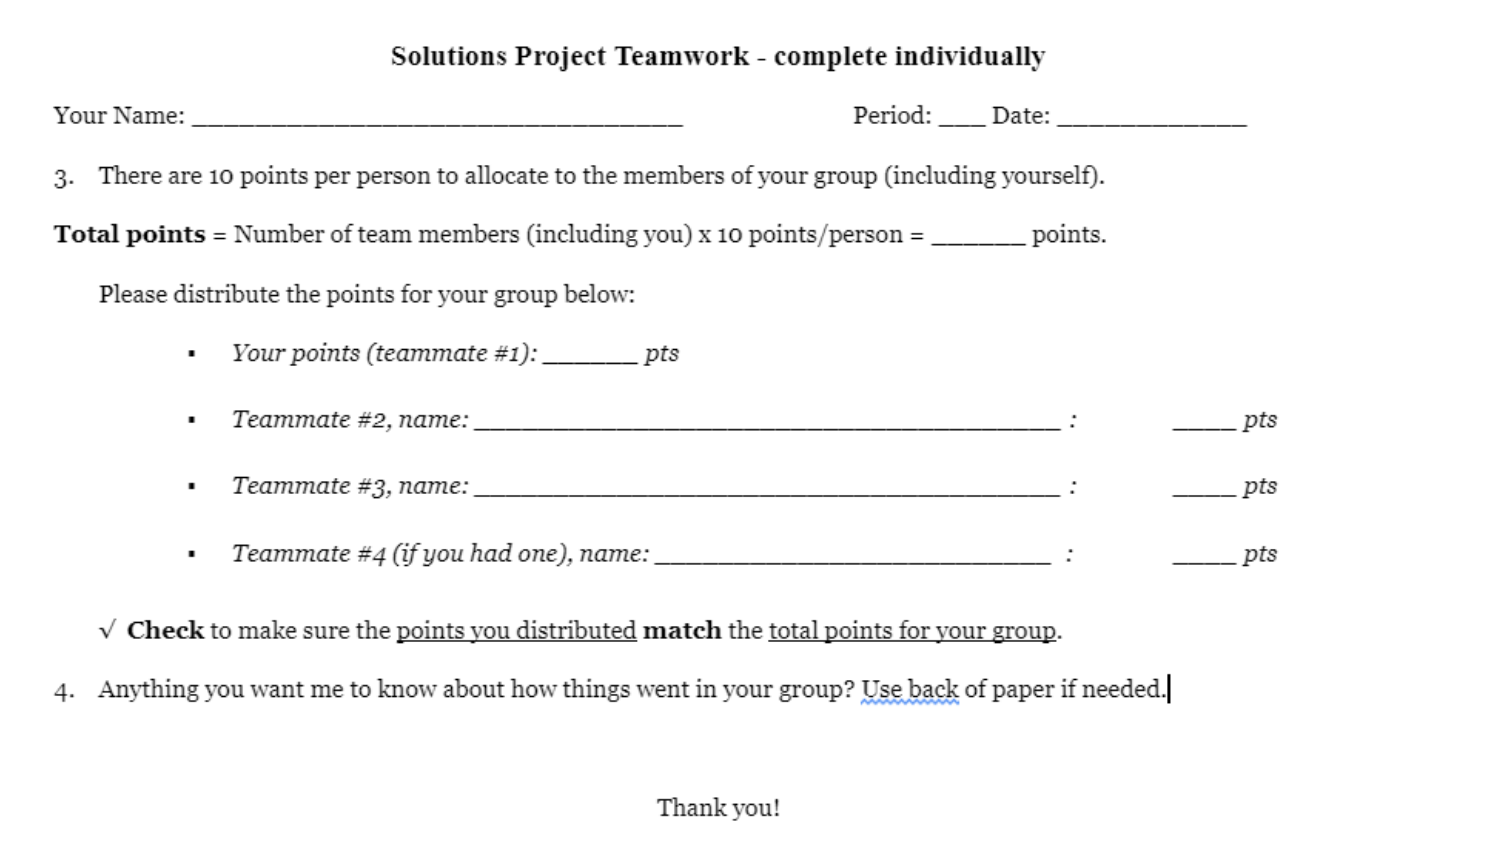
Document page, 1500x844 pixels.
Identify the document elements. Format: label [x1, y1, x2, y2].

picture [35, 0, 1351, 844]
